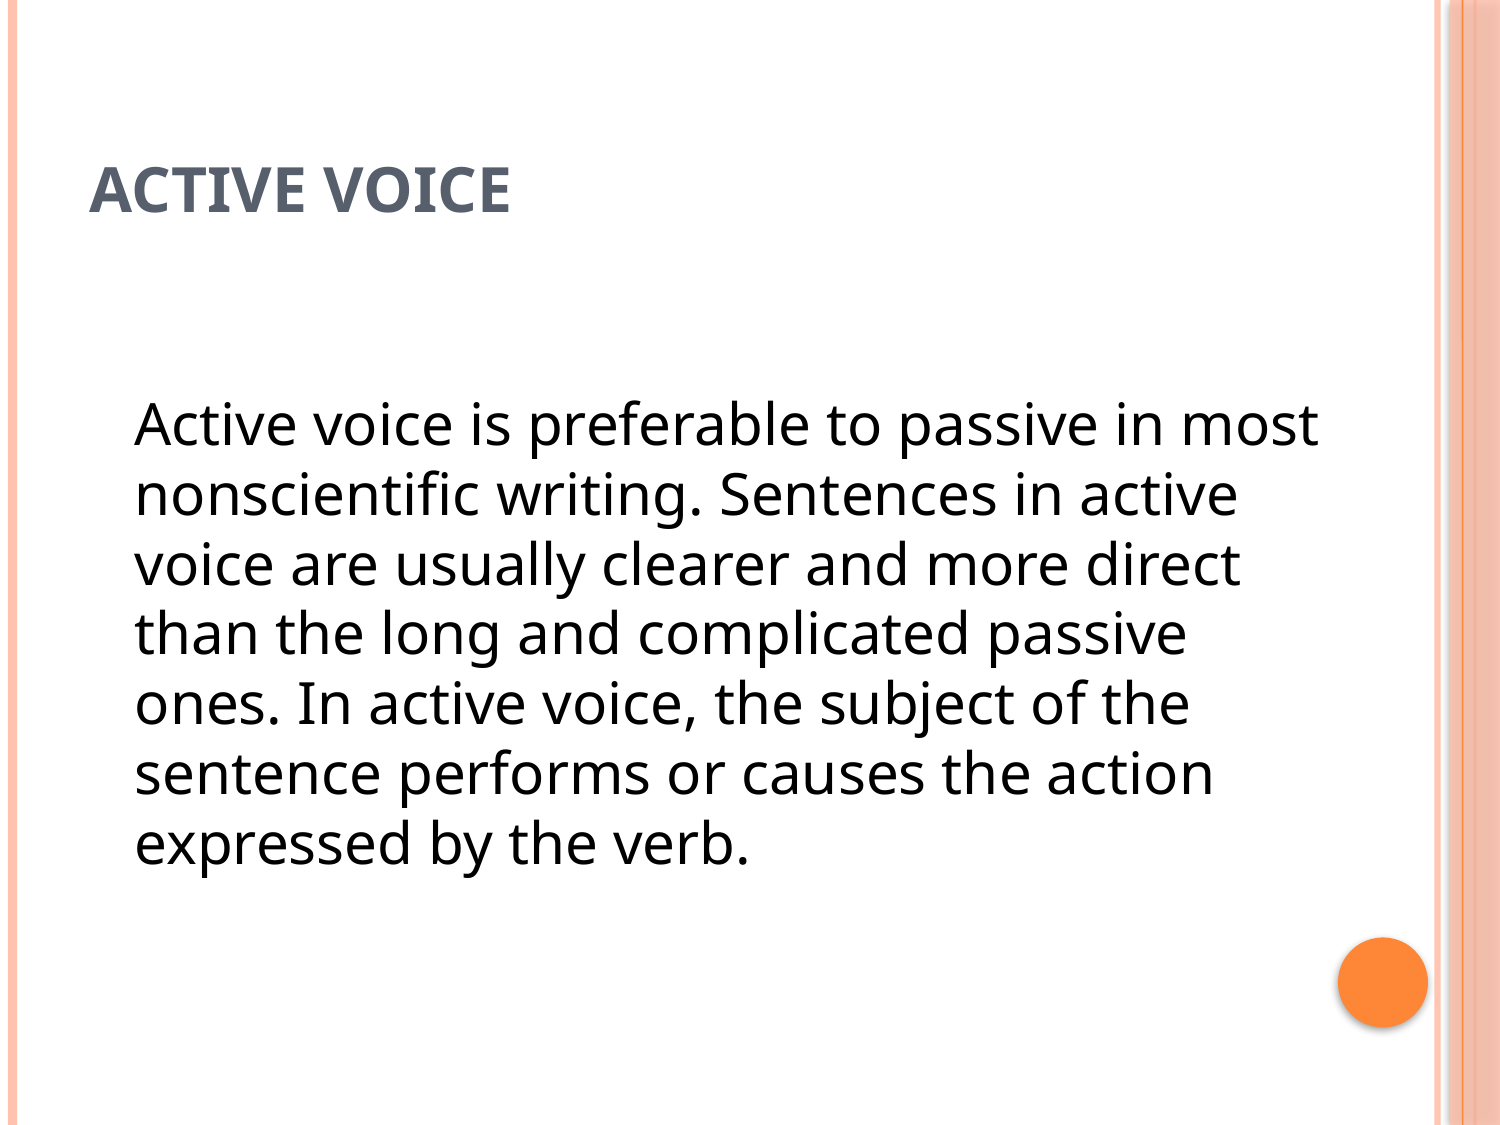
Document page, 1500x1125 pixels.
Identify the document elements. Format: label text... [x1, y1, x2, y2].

title Active Voice [75, 45, 1300, 233]
list Active voice is preferable to passive in most nonscientific writing. Sentences in active voice are usually clearer and more direct than the long and complicated passive ones. In active voice, the subject of the sentence performs or causes the action expressed by the verb. [75, 379, 1348, 997]
